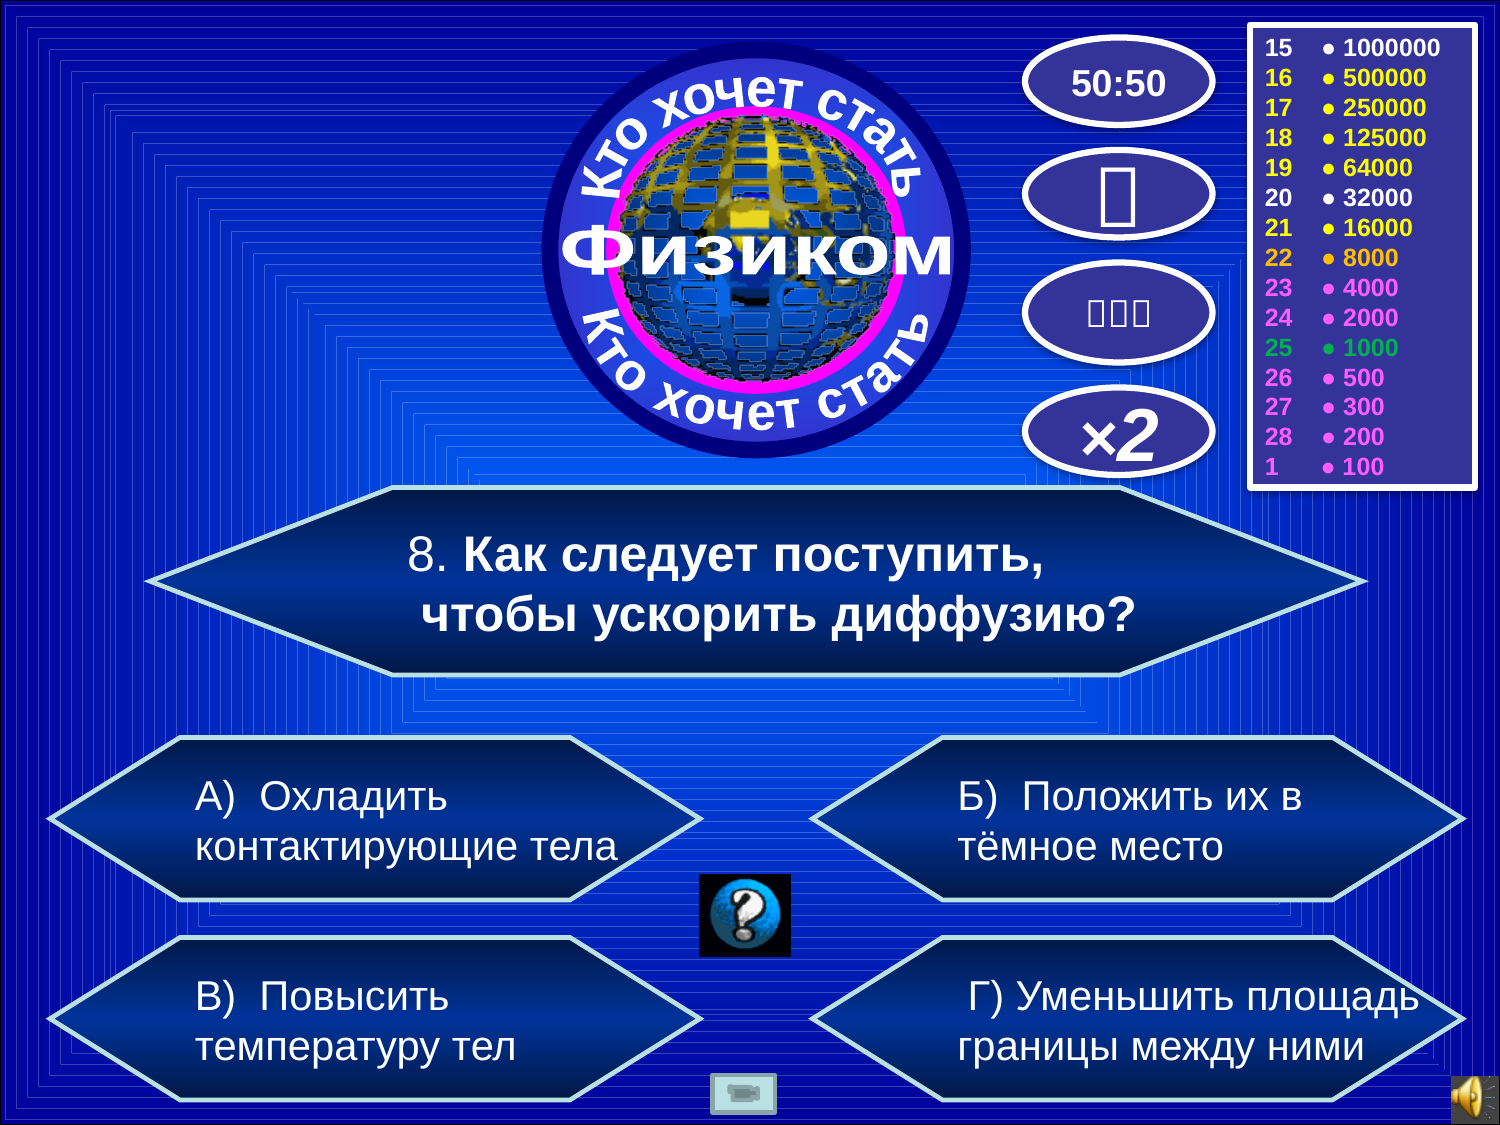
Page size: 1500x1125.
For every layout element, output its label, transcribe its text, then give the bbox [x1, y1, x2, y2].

text_box  [1021, 259, 1216, 366]
picture [1449, 1074, 1500, 1125]
text_box В) Повысить температуру тел [50, 937, 701, 1100]
text_box Б) Положить их в тёмное место [812, 737, 1463, 900]
text_box  [1021, 146, 1216, 241]
picture [612, 112, 901, 388]
text_box Г) Уменьшить площадь границы между ними [812, 937, 1463, 1100]
text_box [710, 1073, 777, 1115]
text_box ● 1000000 ● 500000 ● 250000 ● 125000 ● 64000 ● 32000 ● 16000 ● 8000 ● 4000 ● 2000 ● 1000 ● 500 ● 300 ● 200 1 ● 100 [1247, 22, 1478, 491]
text_box [0, 0, 1500, 1125]
text_box А) Охладить контактирующие тела [50, 737, 701, 900]
text_box 50:50 [1021, 34, 1216, 129]
text_box [615, 396, 898, 451]
text_box 8. Как следует поступить, чтобы ускорить диффузию? [149, 487, 1363, 676]
picture [699, 874, 791, 958]
text_box [549, 49, 963, 391]
text_box ×2 [1021, 384, 1216, 479]
